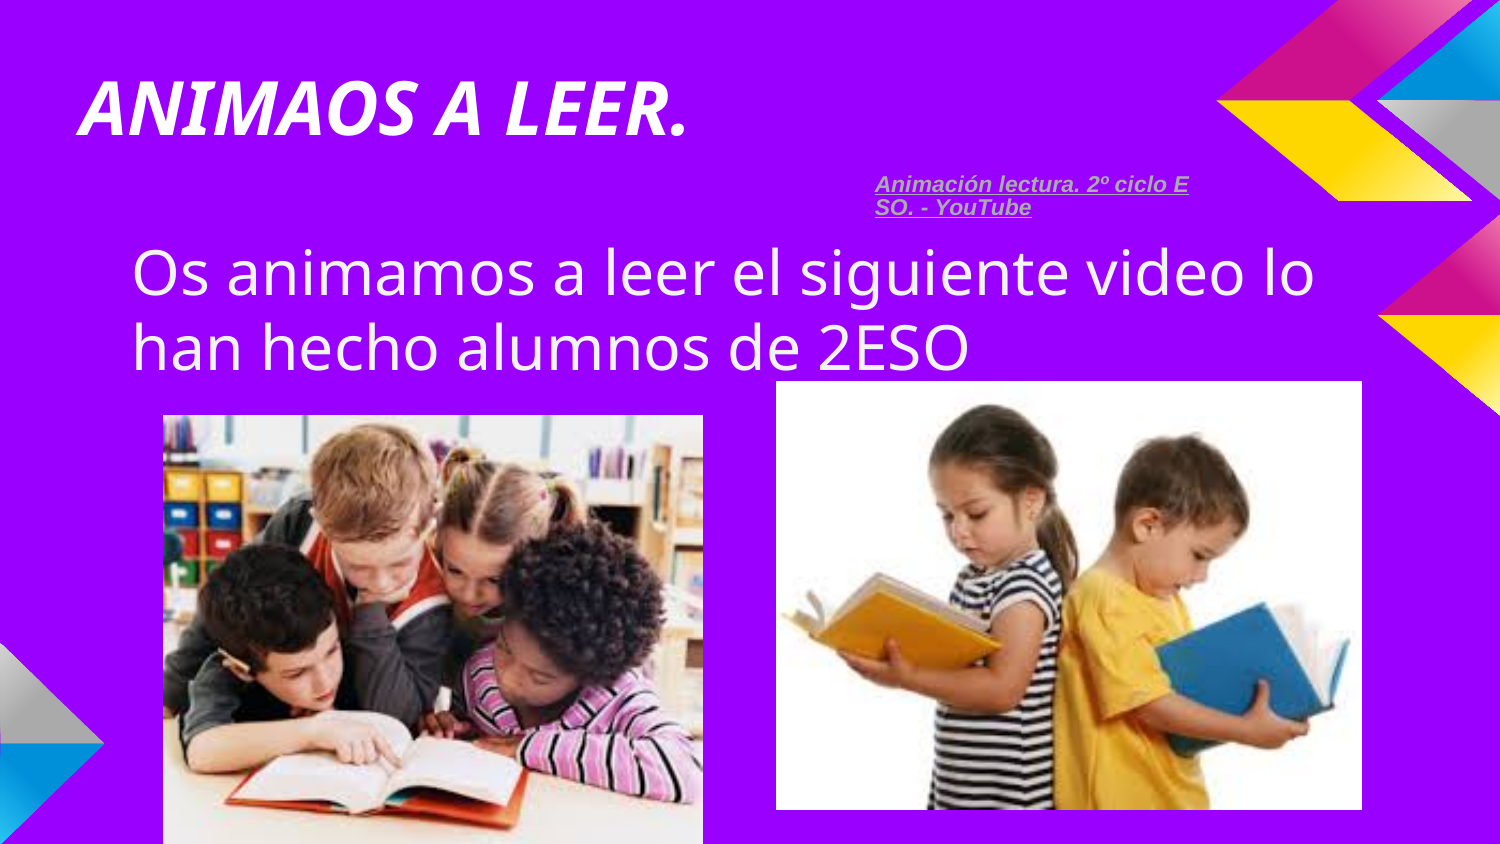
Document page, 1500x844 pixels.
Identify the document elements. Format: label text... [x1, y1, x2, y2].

picture [776, 381, 1362, 811]
text_box Os animamos a leer el siguiente video lo han hecho alumnos de 2ESO [116, 217, 1339, 777]
text_box Animación lectura. 2º ciclo ESO. - YouTube [859, 25, 1210, 343]
title ANIMAOS A LEER. [65, 25, 859, 166]
picture [163, 415, 704, 844]
